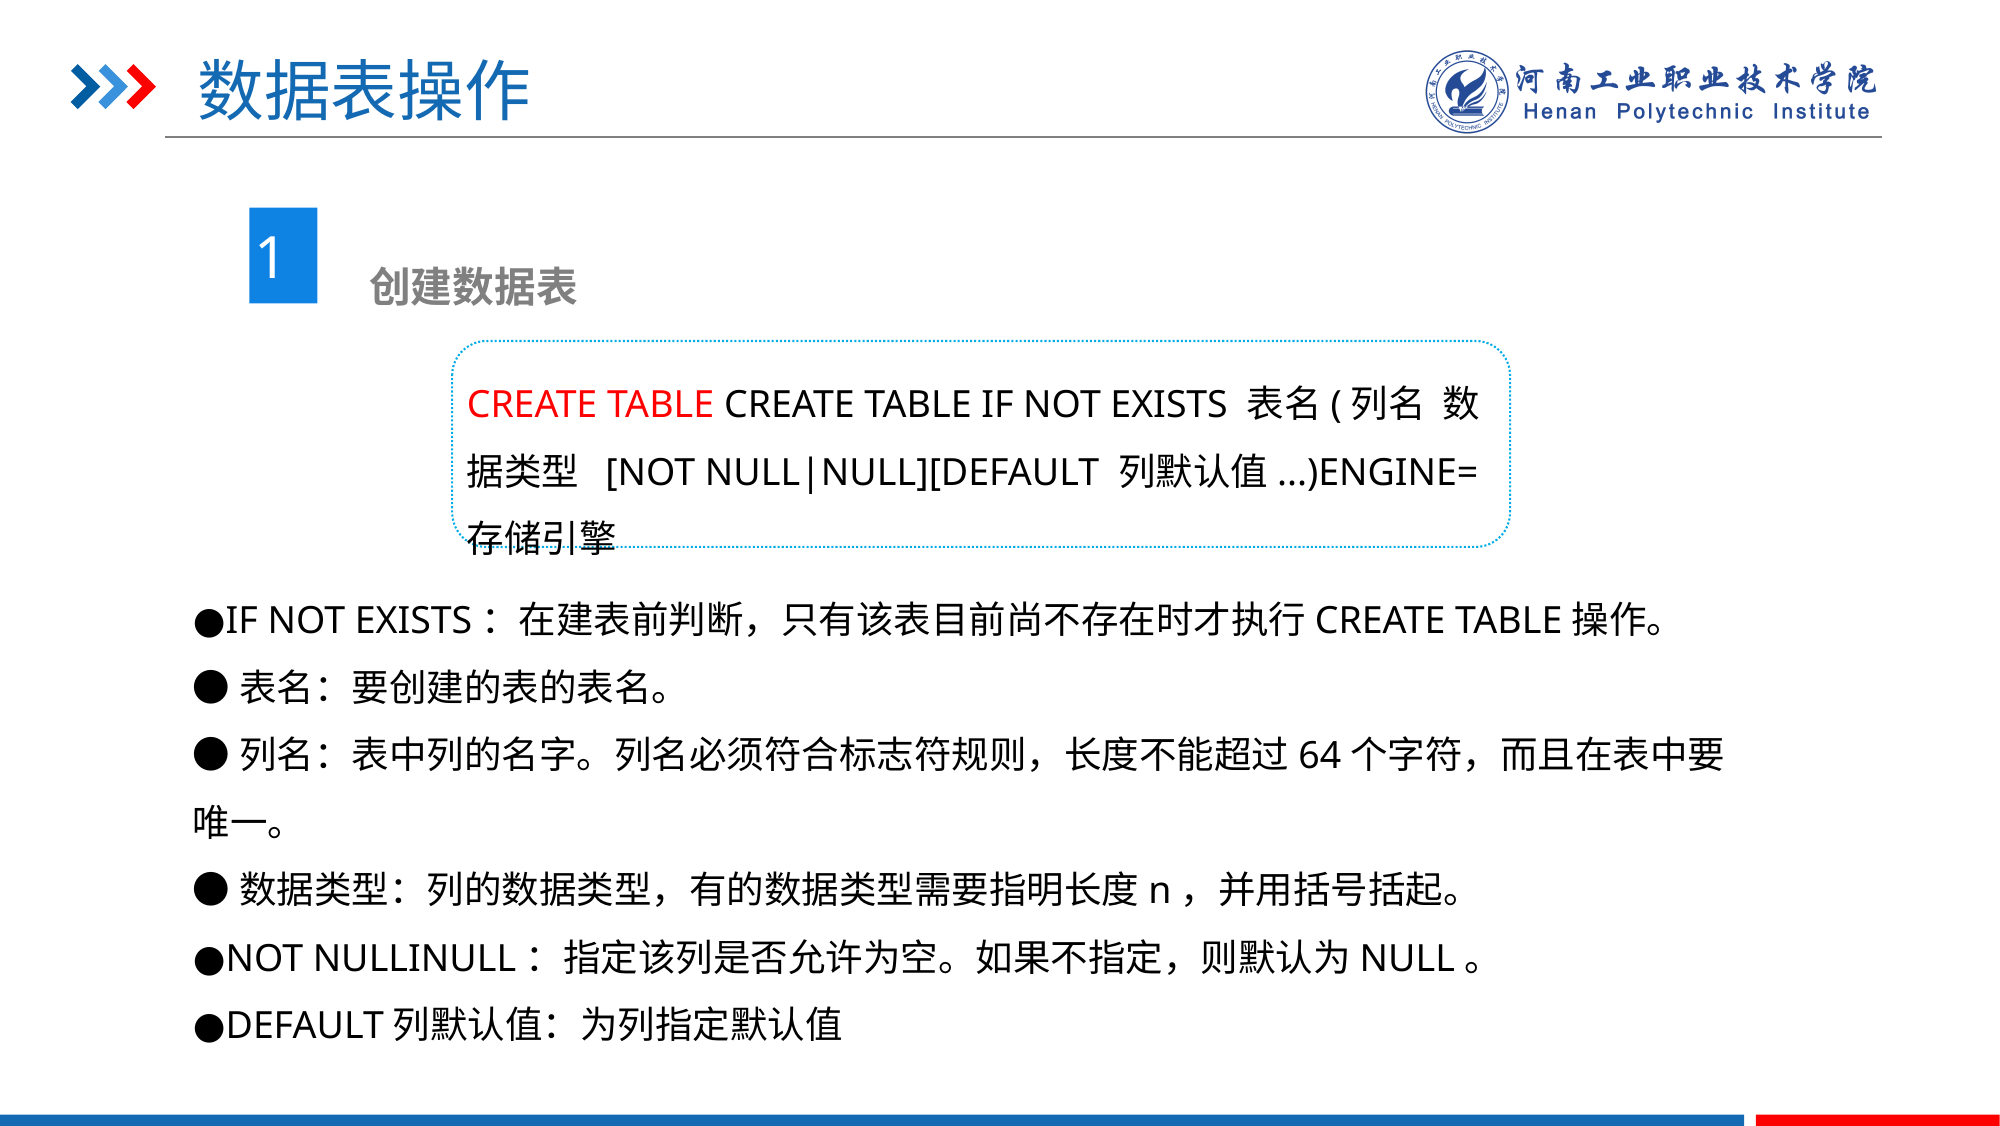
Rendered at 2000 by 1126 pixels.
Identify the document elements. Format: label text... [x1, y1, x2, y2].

text_box [463, 340, 1499, 350]
picture [1407, 46, 1882, 140]
title 数据表操作 [177, 25, 952, 153]
text_box CREATE TABLE CREATE TABLE IF NOT EXISTS 表名(列名 数据类型 [NOT NULL|NULL][DEFAULT 列默认值...)ENGINE=存储引擎 [452, 350, 1511, 566]
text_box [249, 207, 318, 304]
text_box ●IF NOT EXISTS：在建表前判断，只有该表目前尚不存在时才执行CREATE TABLE操作。 ●表名：要创建的表的表名。 ●列名：表中列的名字。列名必须符合标志符规则，长度不能超过64个字符，而且在表中要唯一。 ●数据类型：列的数据类型，有的数据类型需要指明长度n，并用括号括起。 ●NOT NULLINULL：指定该列是否允许为空。如果不指定，则默认为NULL。 ●DEFAULT列默认值：为列指定默认值 [178, 566, 1744, 1054]
text_box 创建数据表 [319, 245, 1092, 380]
